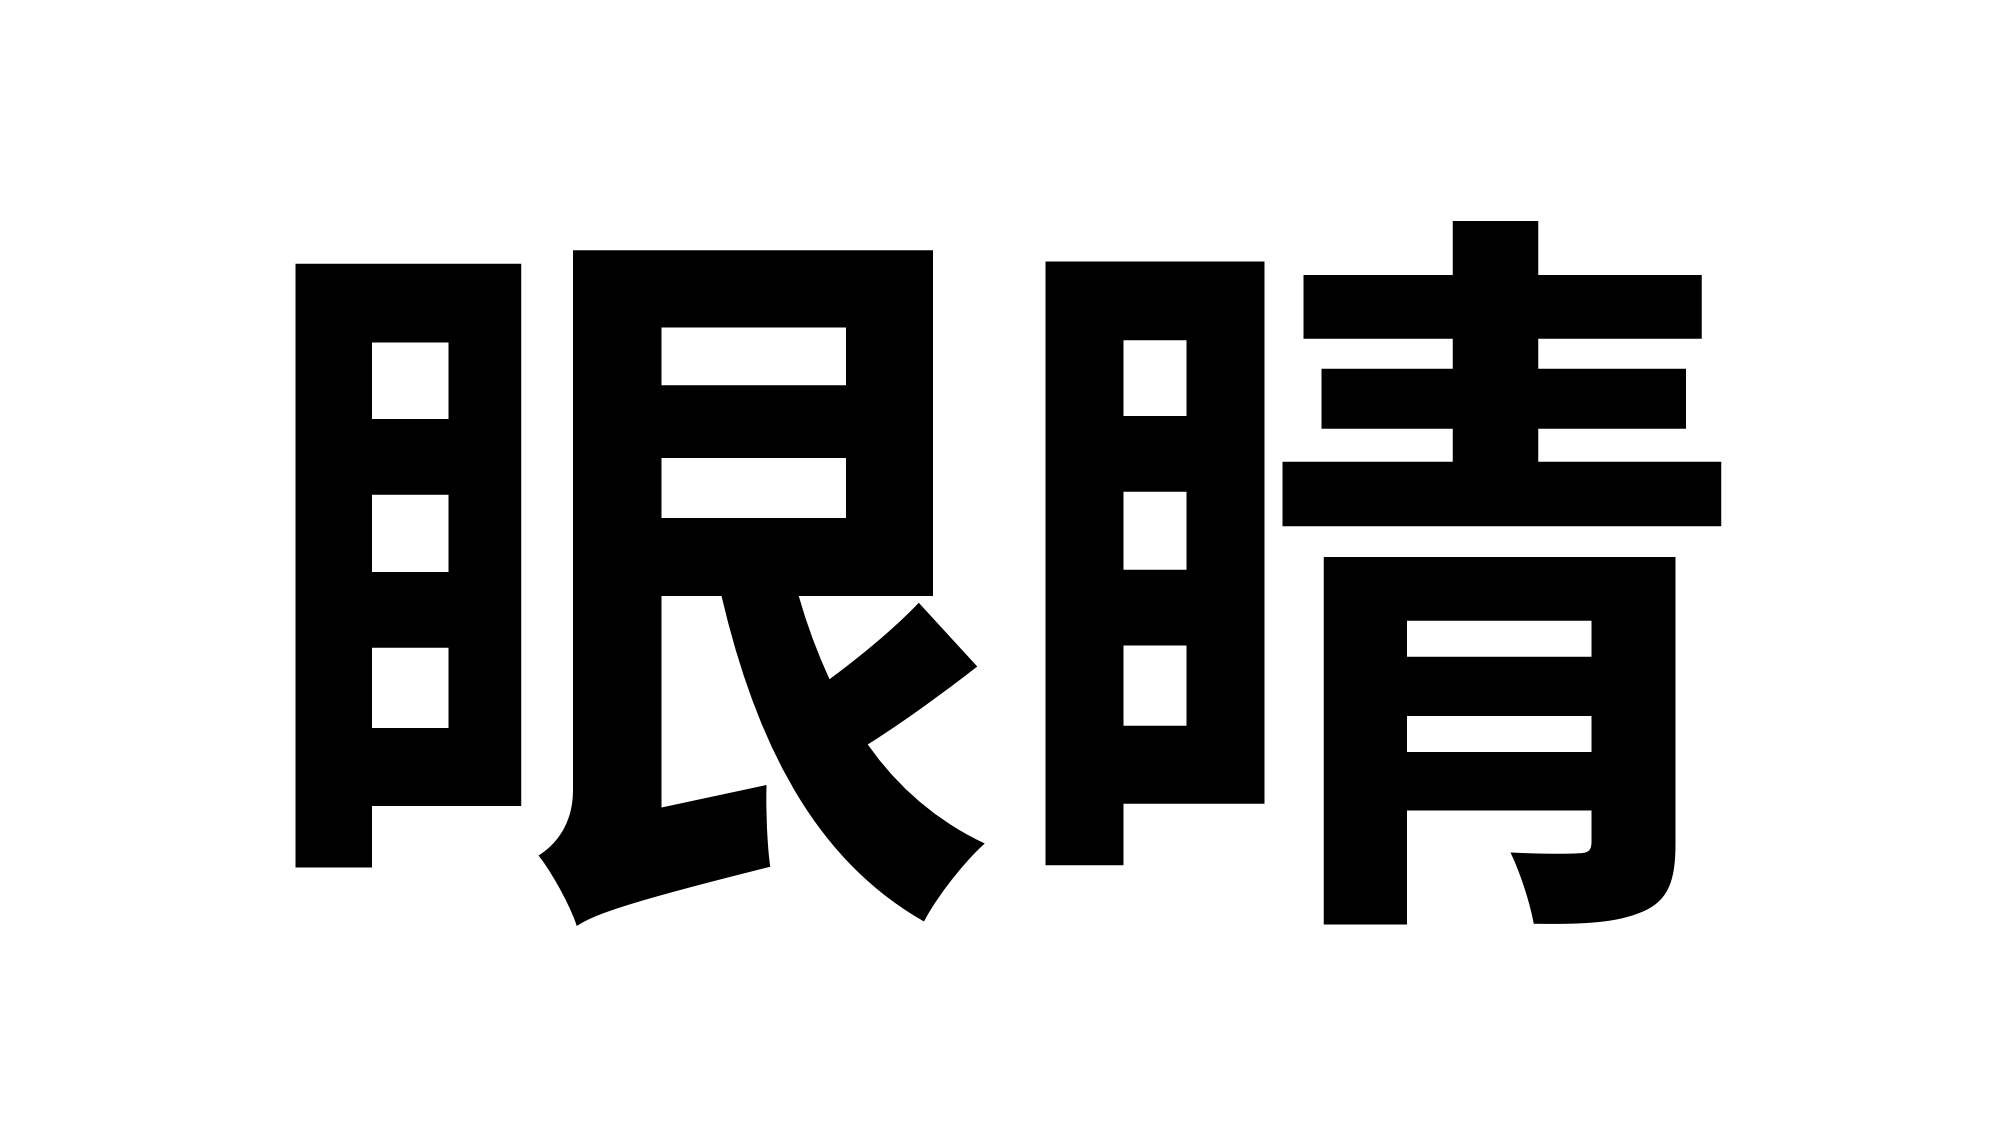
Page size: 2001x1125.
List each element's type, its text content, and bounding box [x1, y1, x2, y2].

text_box 眼睛 [234, 100, 1766, 1016]
